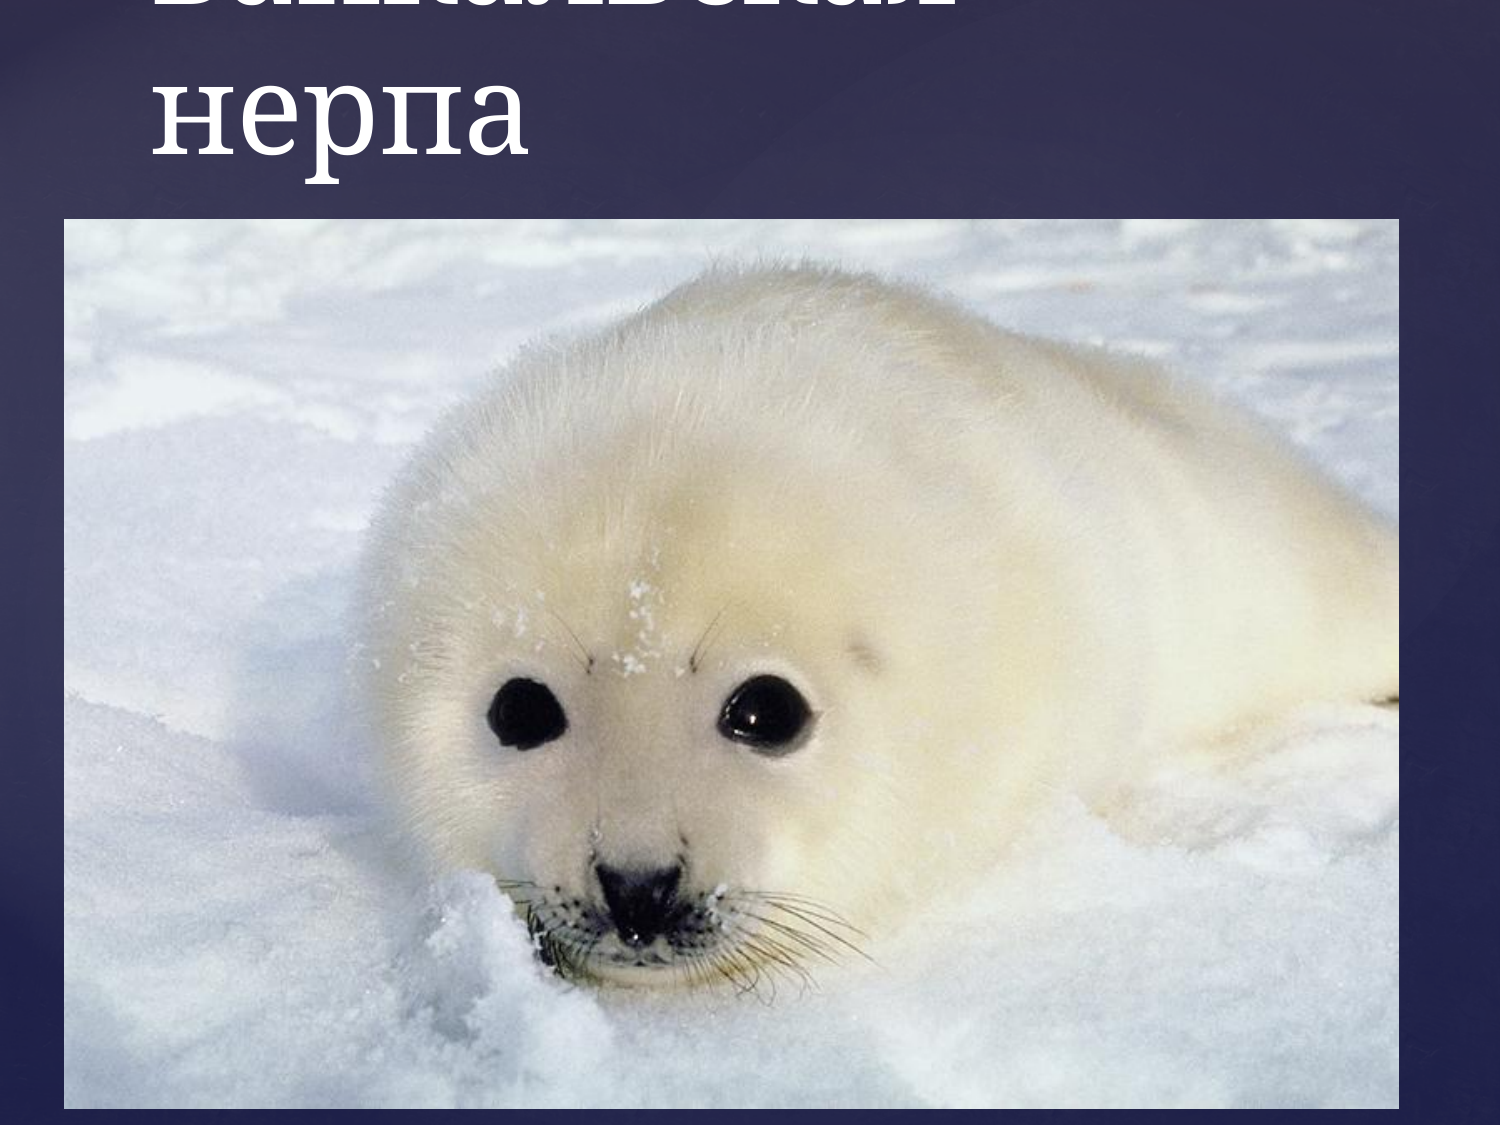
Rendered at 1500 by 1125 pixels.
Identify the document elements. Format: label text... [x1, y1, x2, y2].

picture [64, 219, 1399, 1109]
title Байкальская нерпа [135, 54, 1374, 187]
